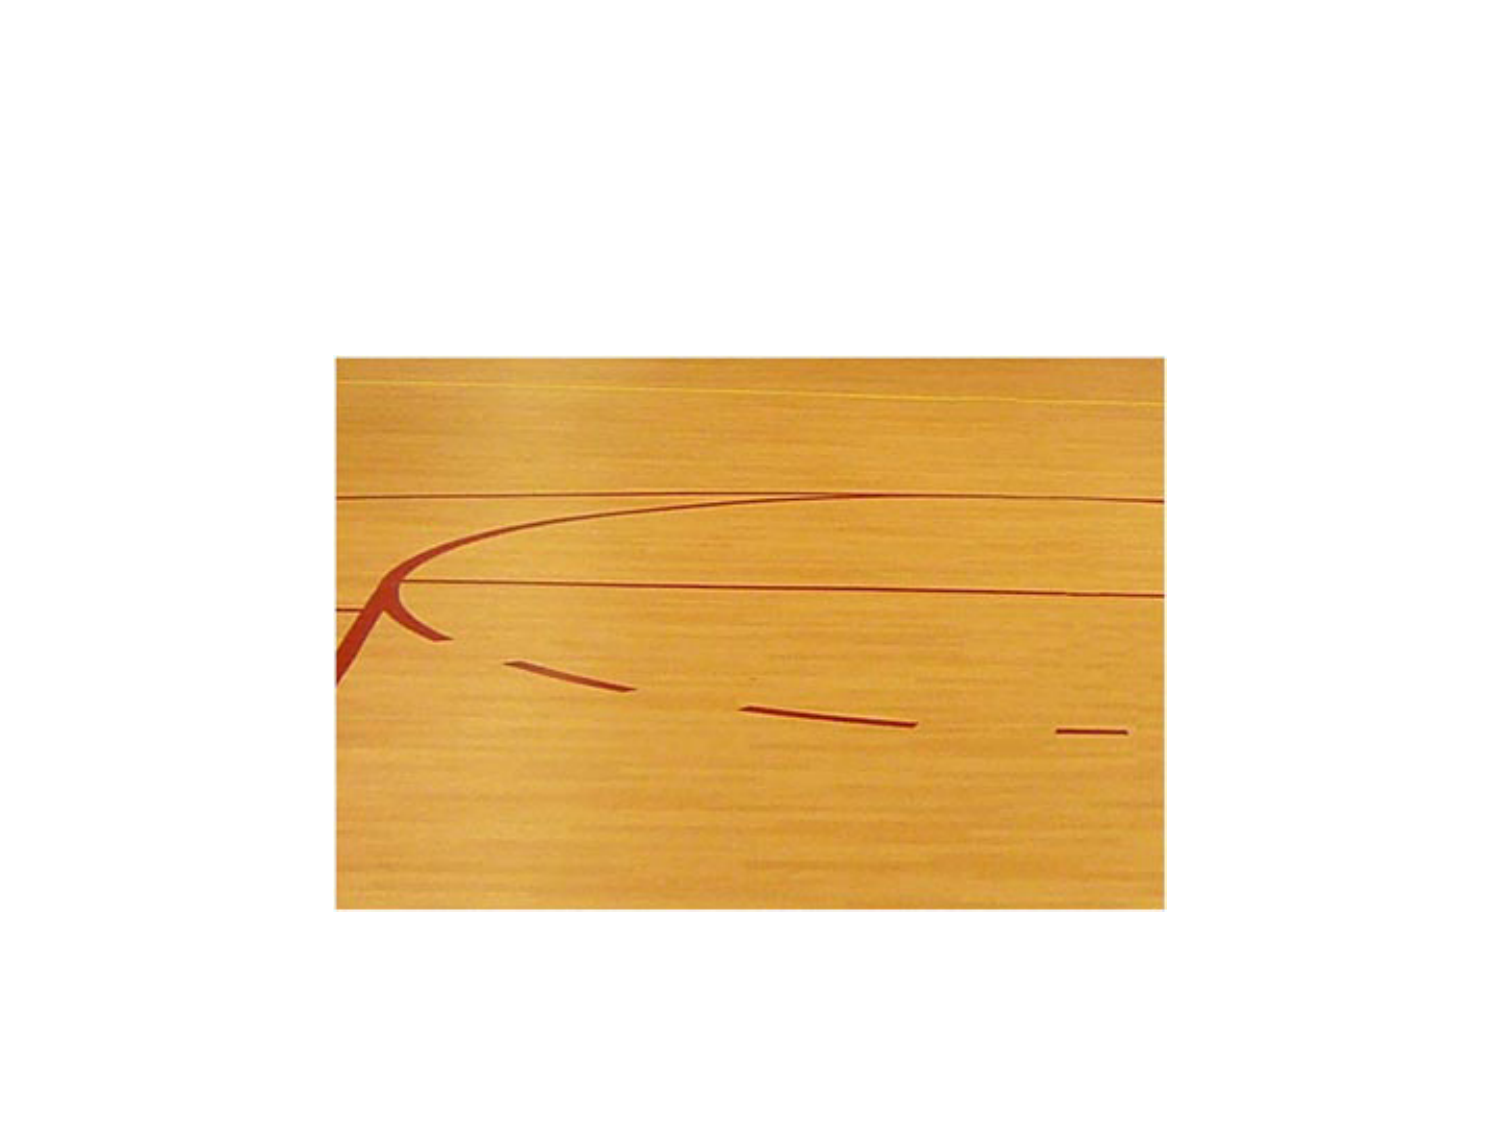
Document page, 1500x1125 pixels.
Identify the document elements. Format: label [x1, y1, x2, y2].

list [333, 355, 1167, 913]
